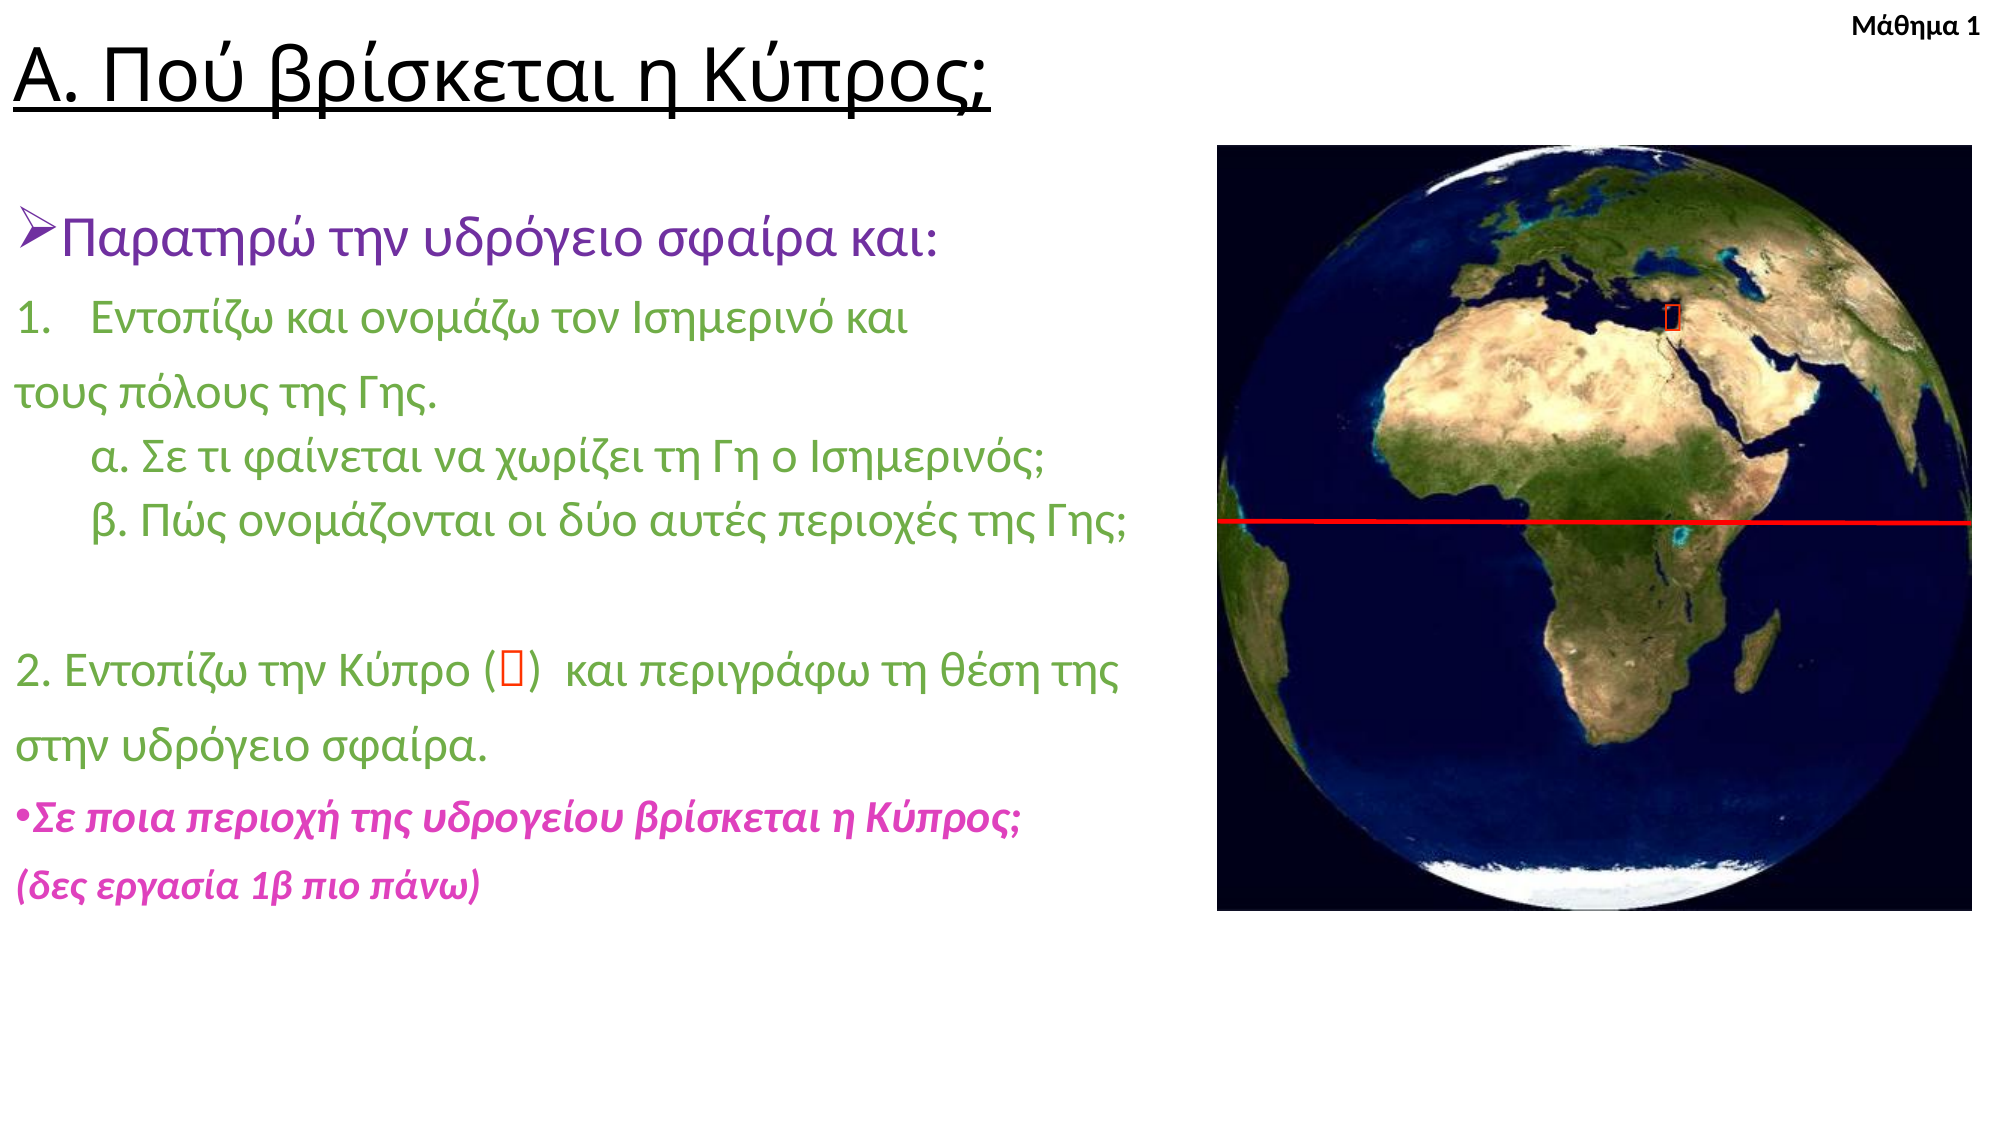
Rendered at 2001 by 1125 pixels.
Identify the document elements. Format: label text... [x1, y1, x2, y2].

text_box Μάθημα 1 [1836, 0, 2000, 49]
list Παρατηρώ την υδρόγειο σφαίρα και: Εντοπίζω και ονομάζω τον Ισημερινό και τους πόλους της Γης. α. Σε τι φαίνεται να χωρίζει τη Γη ο Ισημερινός; β. Πώς ονομάζονται οι δύο αυτές περιοχές της Γης; 2. Εντοπίζω την Κύπρο () και περιγράφω τη θέση της στην υδρόγειο σφαίρα. Σε ποια περιοχή της υδρογείου βρίσκεται η Κύπρος; (δες εργασία 1β πιο πάνω) [0, 113, 1380, 1102]
title Α. Πού βρίσκεται η Κύπρος; [0, 0, 1233, 113]
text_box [1217, 145, 1972, 911]
